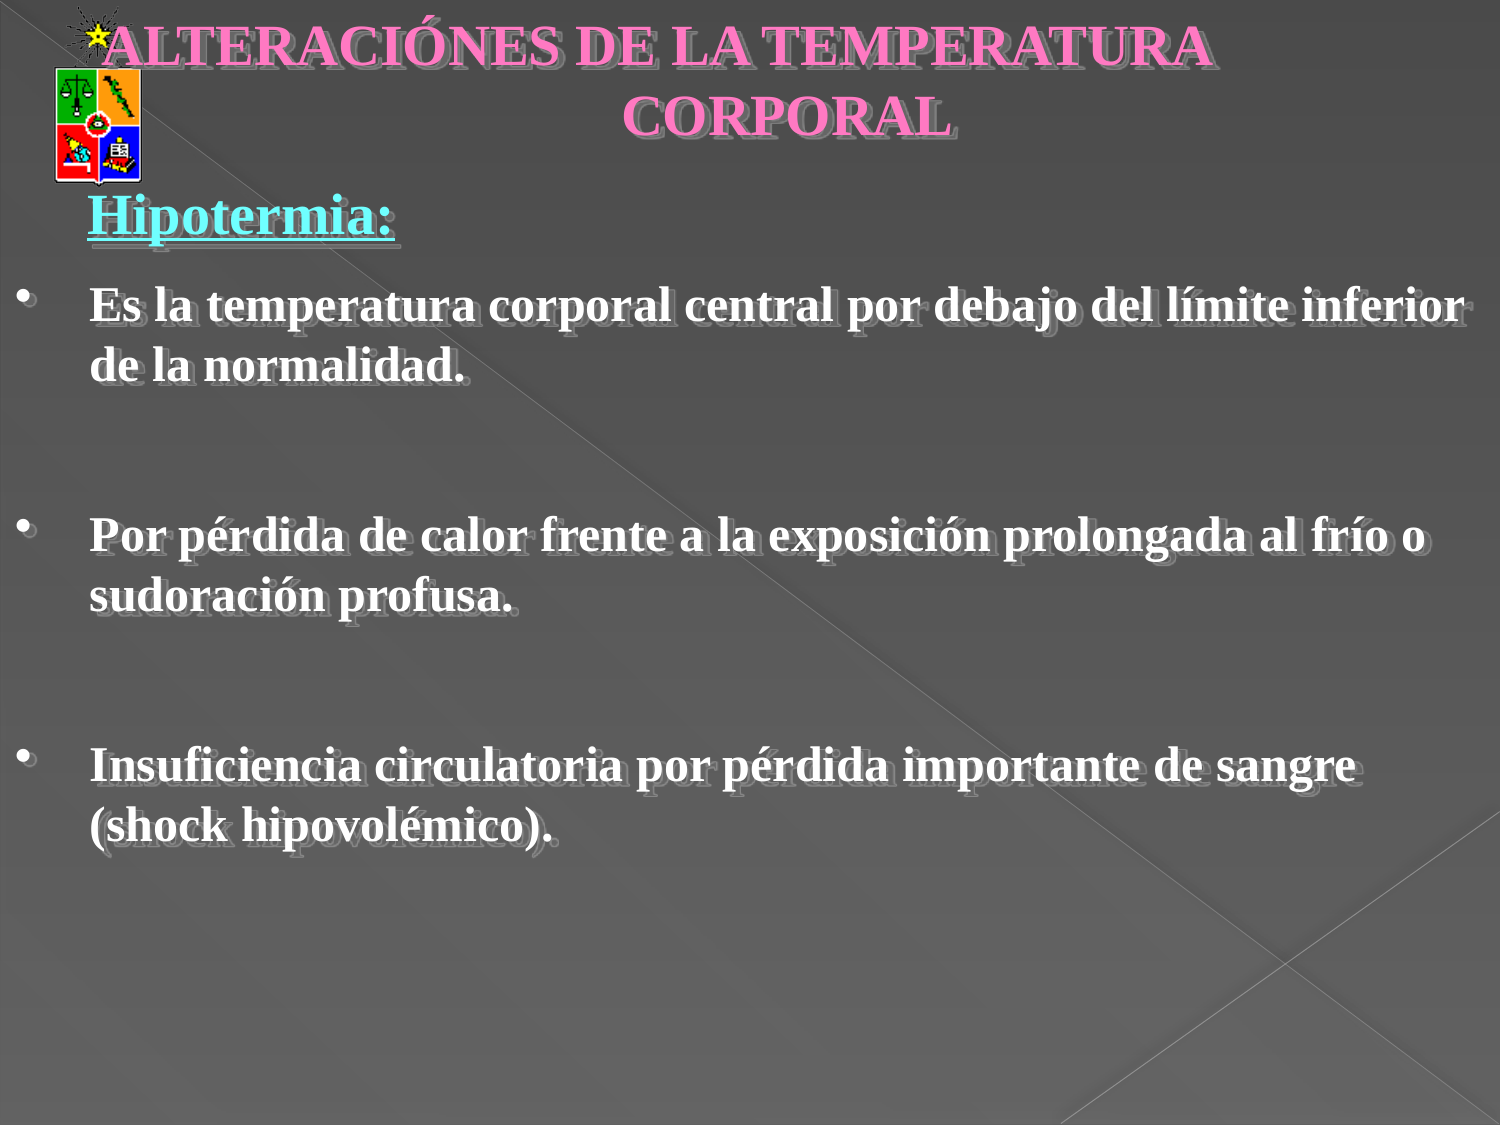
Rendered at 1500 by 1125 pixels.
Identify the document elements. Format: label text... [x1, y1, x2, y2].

text_box ALTERACIÓNES DE LA TEMPERATURA CORPORAL Hipotermia: Es la temperatura corporal central por debajo del límite inferior de la normalidad. Por pérdida de calor frente a la exposición prolongada al frío o sudoración profusa. Insuficiencia circulatoria por pérdida importante de sangre (shock hipovolémico). [0, 0, 1500, 1001]
picture [37, 0, 160, 193]
